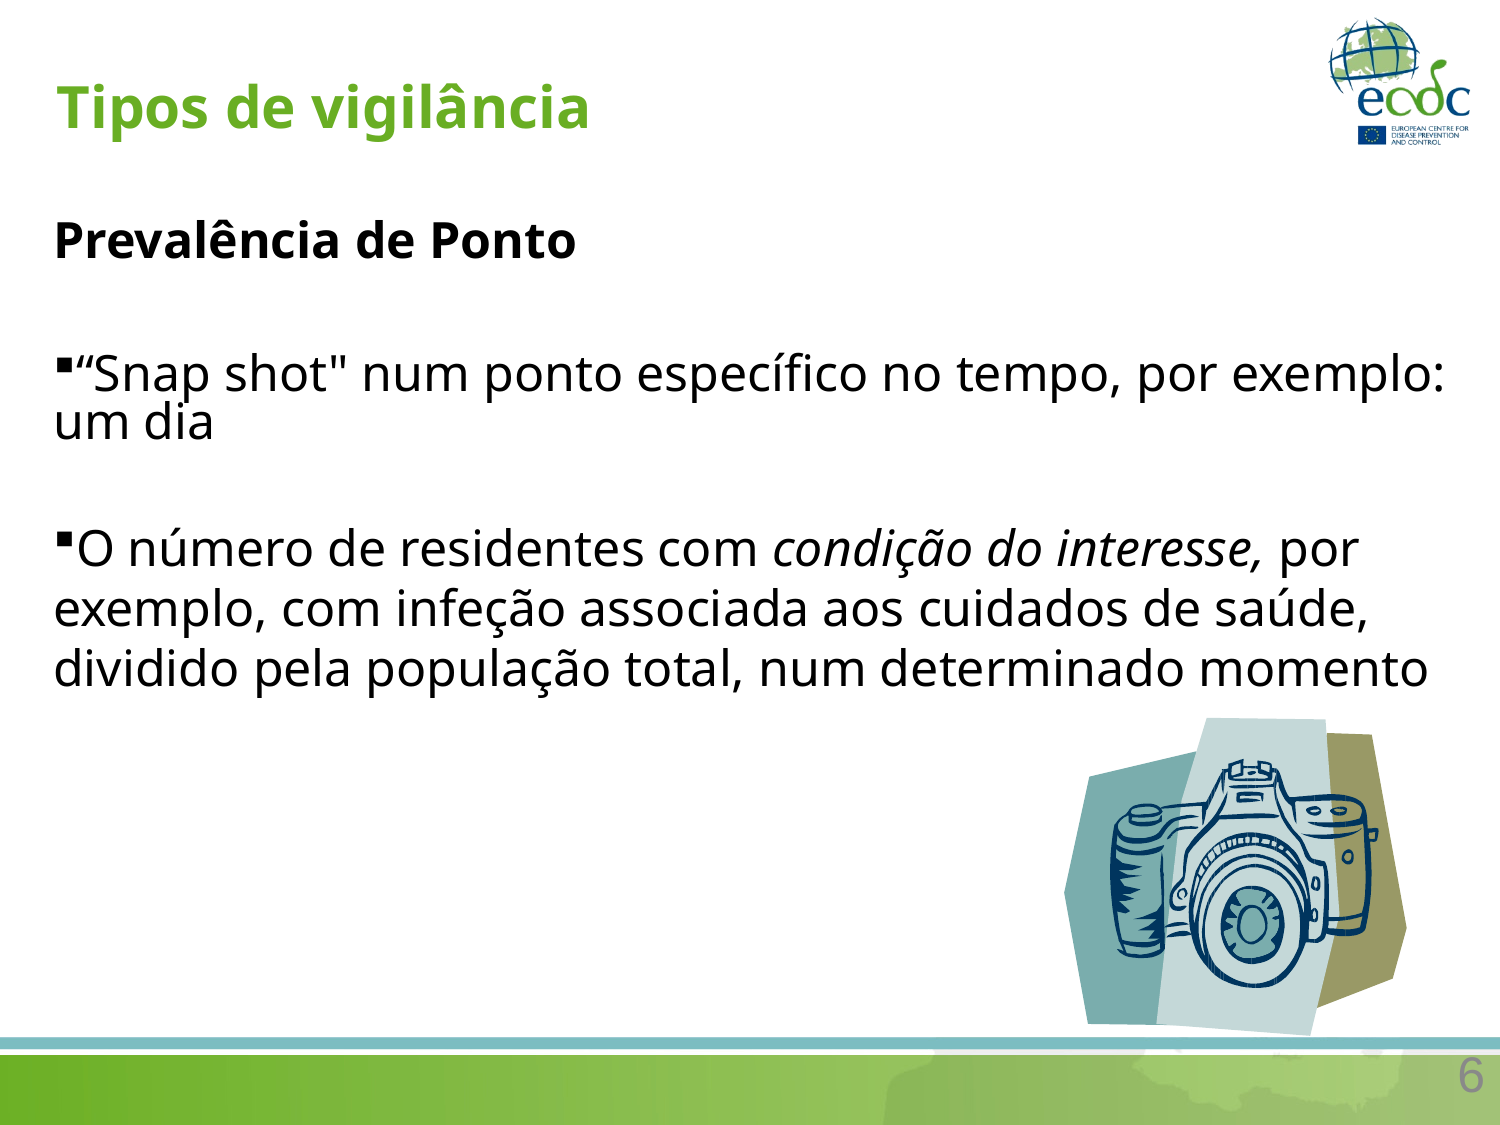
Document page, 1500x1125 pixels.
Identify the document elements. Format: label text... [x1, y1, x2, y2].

picture [1063, 717, 1407, 1037]
title Tipos de vigilância [56, 78, 1407, 214]
list Prevalência de Ponto “Snap shot" num ponto específico no tempo, por exemplo: um dia O número de residentes com condição do interesse, por exemplo, com infeção associada aos cuidados de saúde, dividido pela população total, num determinado momento [53, 219, 1452, 1067]
picture [1328, 17, 1473, 148]
picture [1452, 1037, 1500, 1042]
picture [0, 1037, 1500, 1125]
slide_number 6 [1149, 1042, 1500, 1103]
